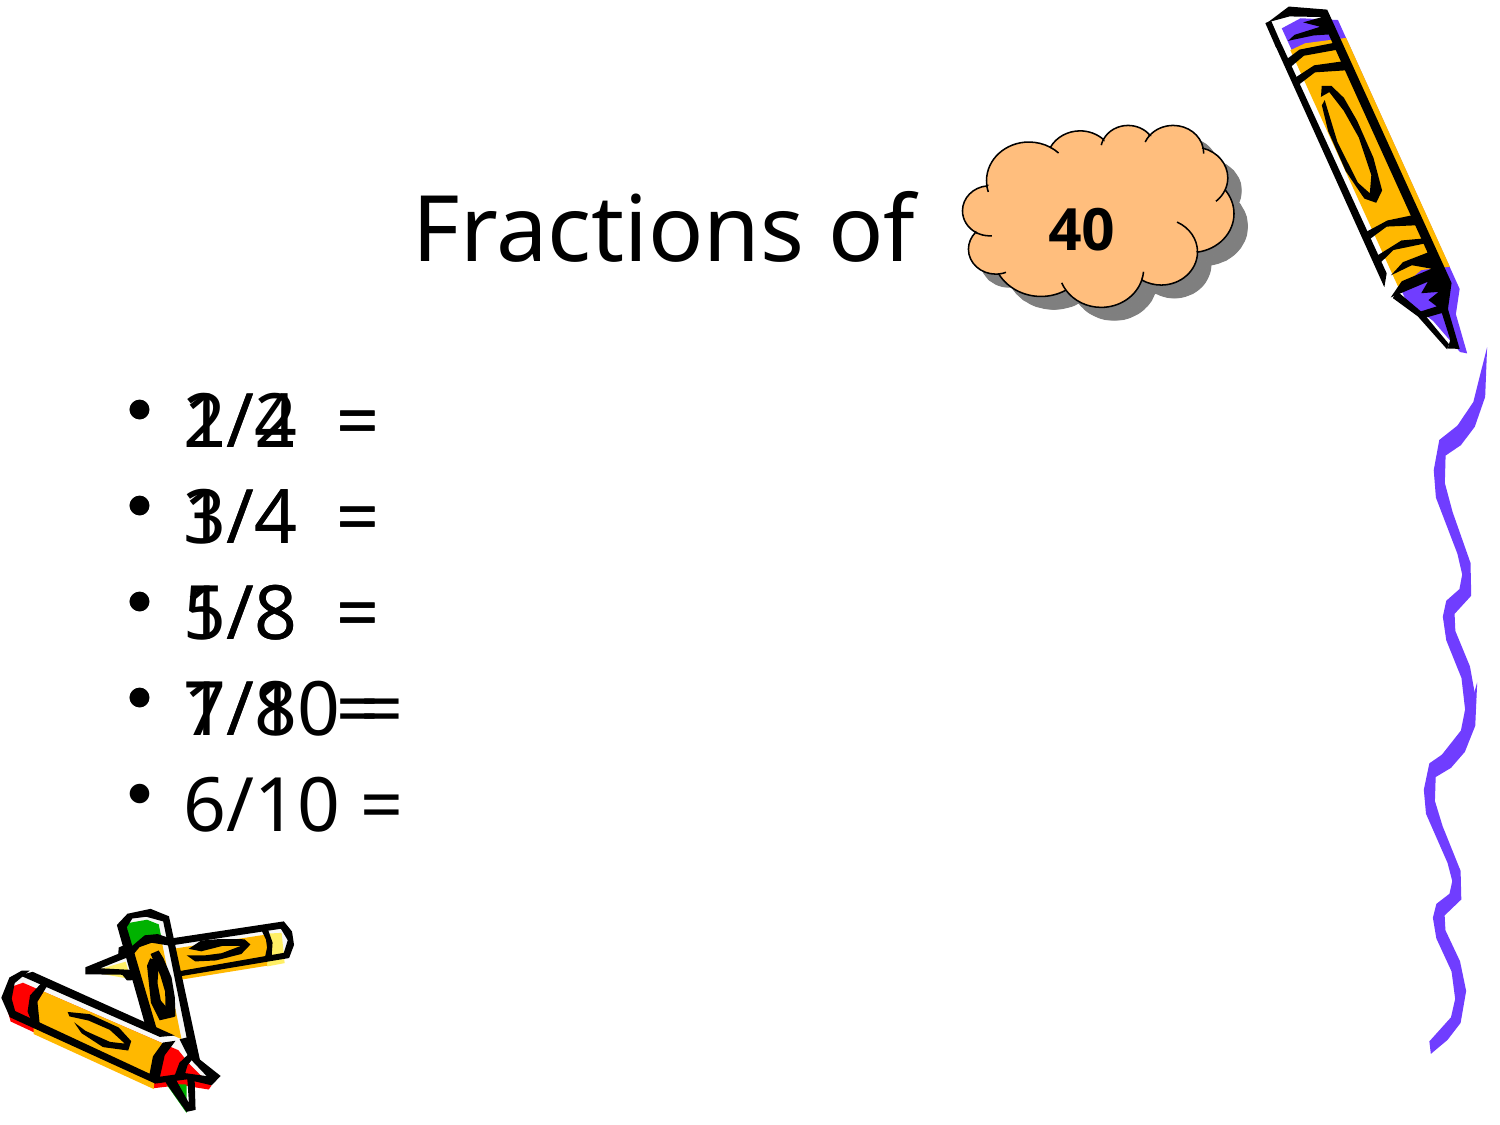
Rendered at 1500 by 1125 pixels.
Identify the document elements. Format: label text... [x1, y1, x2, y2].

list 2/4 = 3/4 = 5/8 = 7/8 = 6/10 = [112, 299, 1376, 901]
text_box 40 [1033, 184, 1164, 270]
title Fractions of [112, 24, 1240, 288]
text_box [962, 125, 1235, 308]
